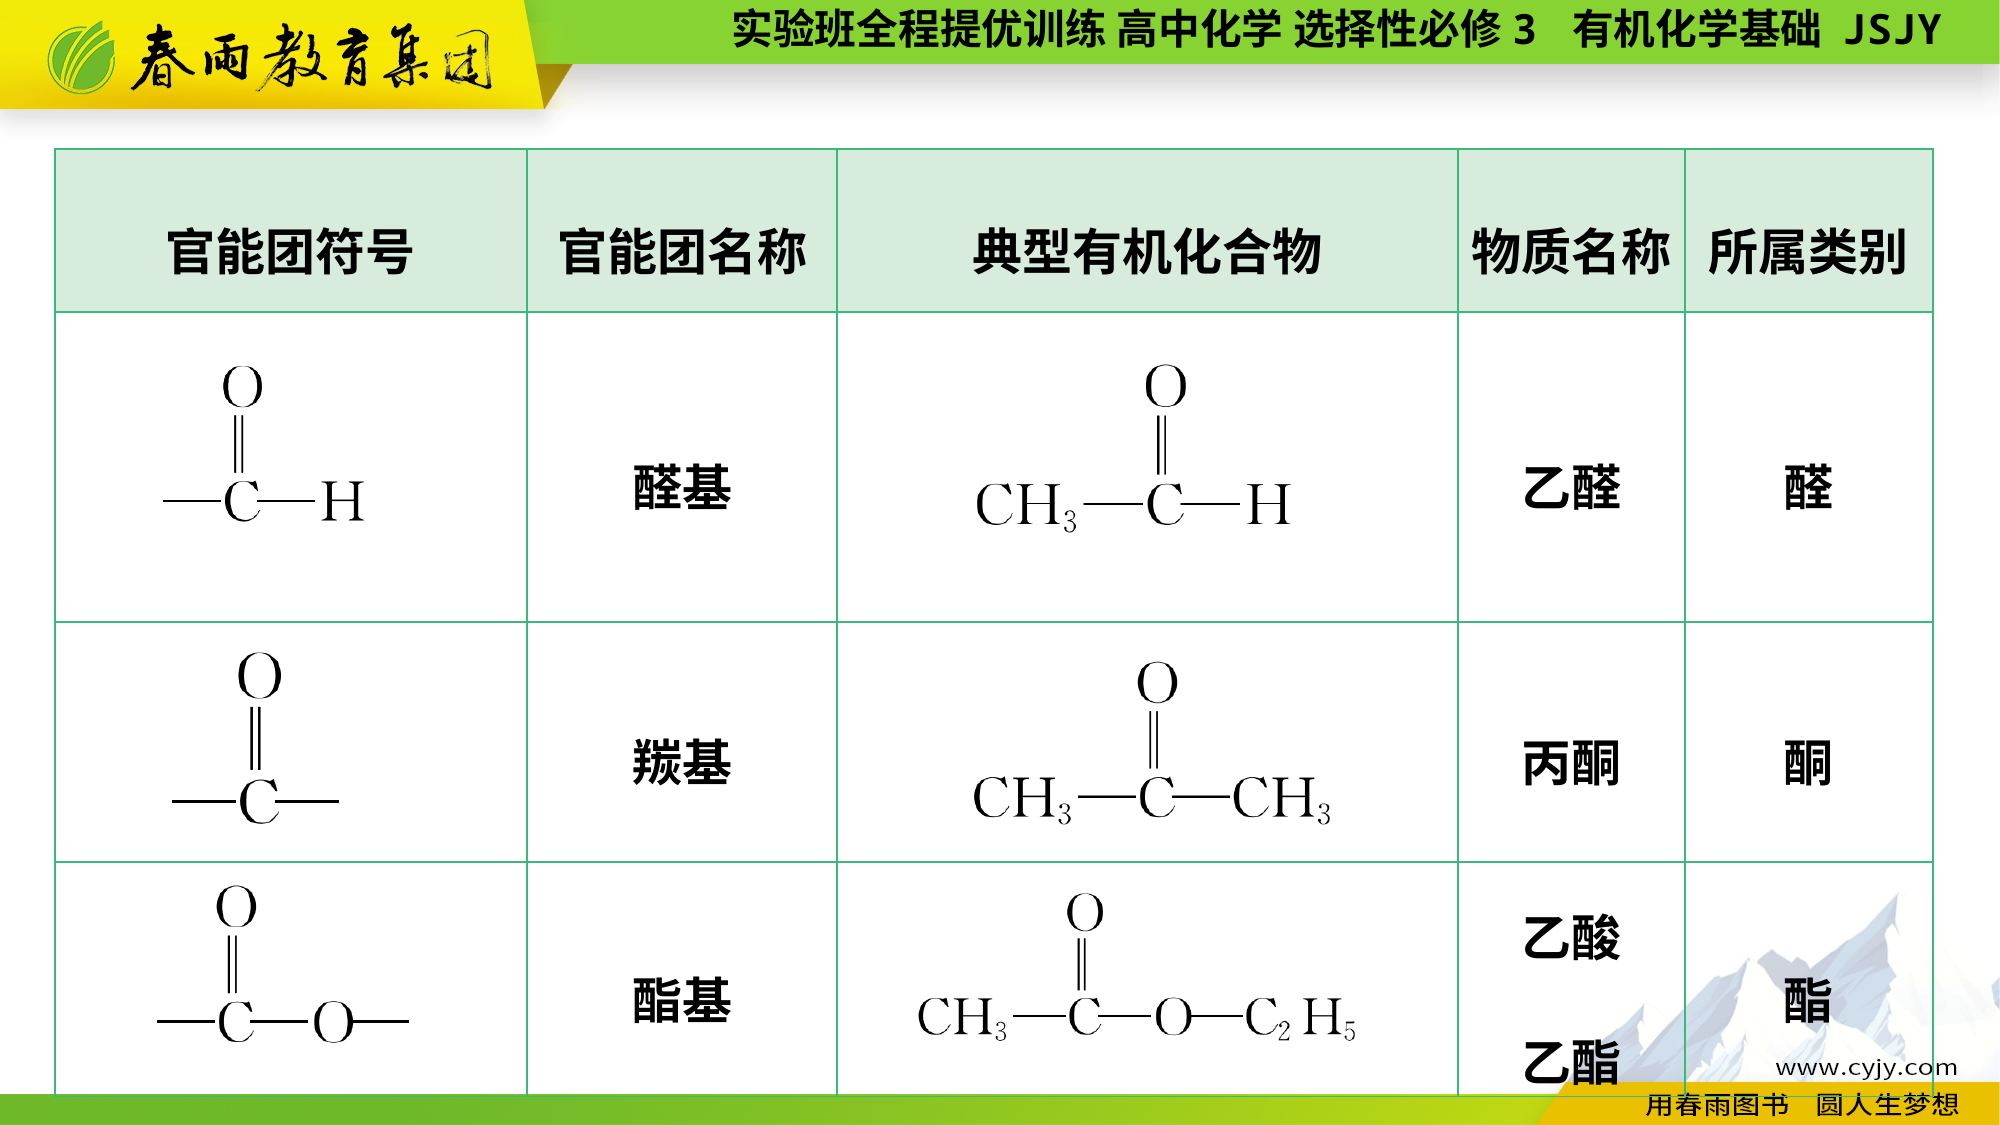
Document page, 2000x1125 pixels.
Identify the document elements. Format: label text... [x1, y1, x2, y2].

table_cell 酯基 [528, 863, 836, 1096]
picture [0, 0, 2000, 1125]
table_cell 醛基 [528, 313, 836, 621]
table_cell 乙酸 乙酯 [1459, 863, 1684, 1096]
table_cell [56, 623, 526, 861]
table_cell 酯 [1686, 863, 1932, 1096]
table_cell 酮 [1686, 623, 1932, 861]
table_cell 醛 [1686, 313, 1932, 621]
table_header 典型有机化合物 [838, 150, 1457, 311]
table_cell [838, 623, 1457, 861]
table_cell [56, 863, 526, 1096]
table_header 官能团符号 [56, 150, 526, 311]
table_cell [56, 313, 526, 621]
table_cell 丙酮 [1459, 623, 1684, 861]
table_cell 羰基 [528, 623, 836, 861]
table_header 物质名称 [1459, 150, 1684, 311]
table_cell [838, 863, 1457, 1096]
table_cell 乙醛 [1459, 313, 1684, 621]
table_header 官能团名称 [528, 150, 836, 311]
table_header 所属类别 [1686, 150, 1932, 311]
table_cell [838, 313, 1457, 621]
